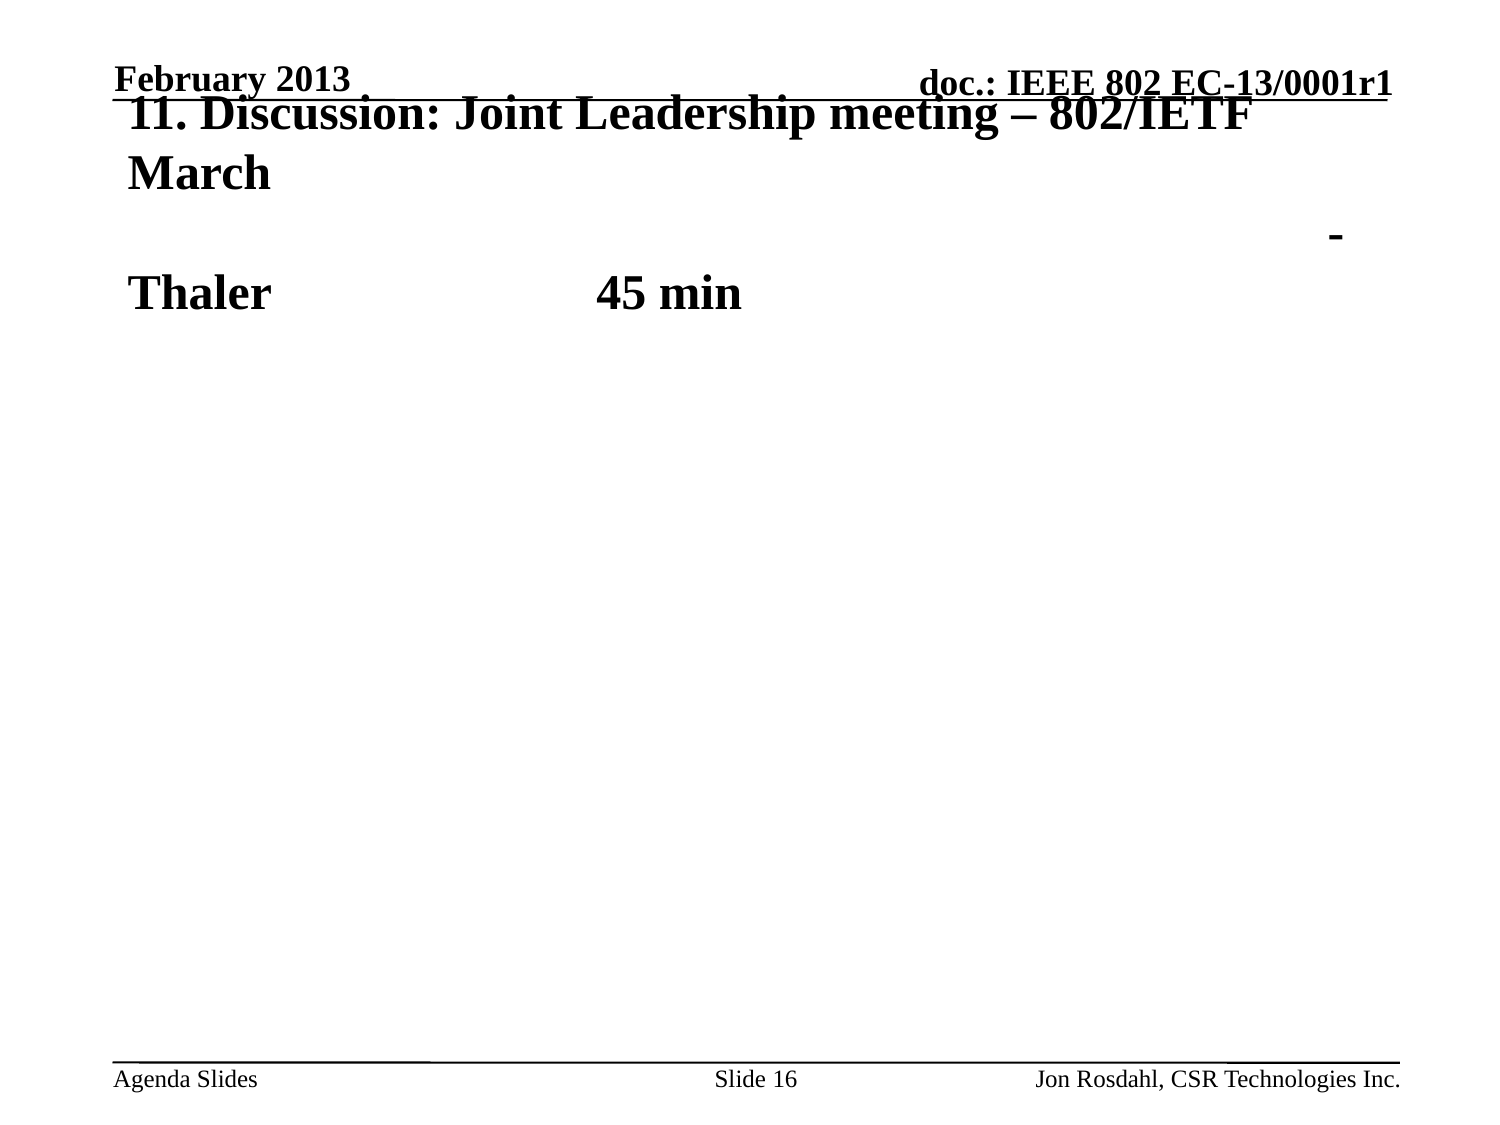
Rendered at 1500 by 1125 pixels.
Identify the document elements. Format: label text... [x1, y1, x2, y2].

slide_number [114, 54, 423, 100]
title 11. Discussion: Joint Leadership meeting – 802/IETF March - Thaler 45 min [112, 112, 1388, 288]
footer Jon Rosdahl, CSR Technologies Inc. [878, 1061, 1402, 1093]
slide_number Slide 16 [712, 1061, 800, 1123]
